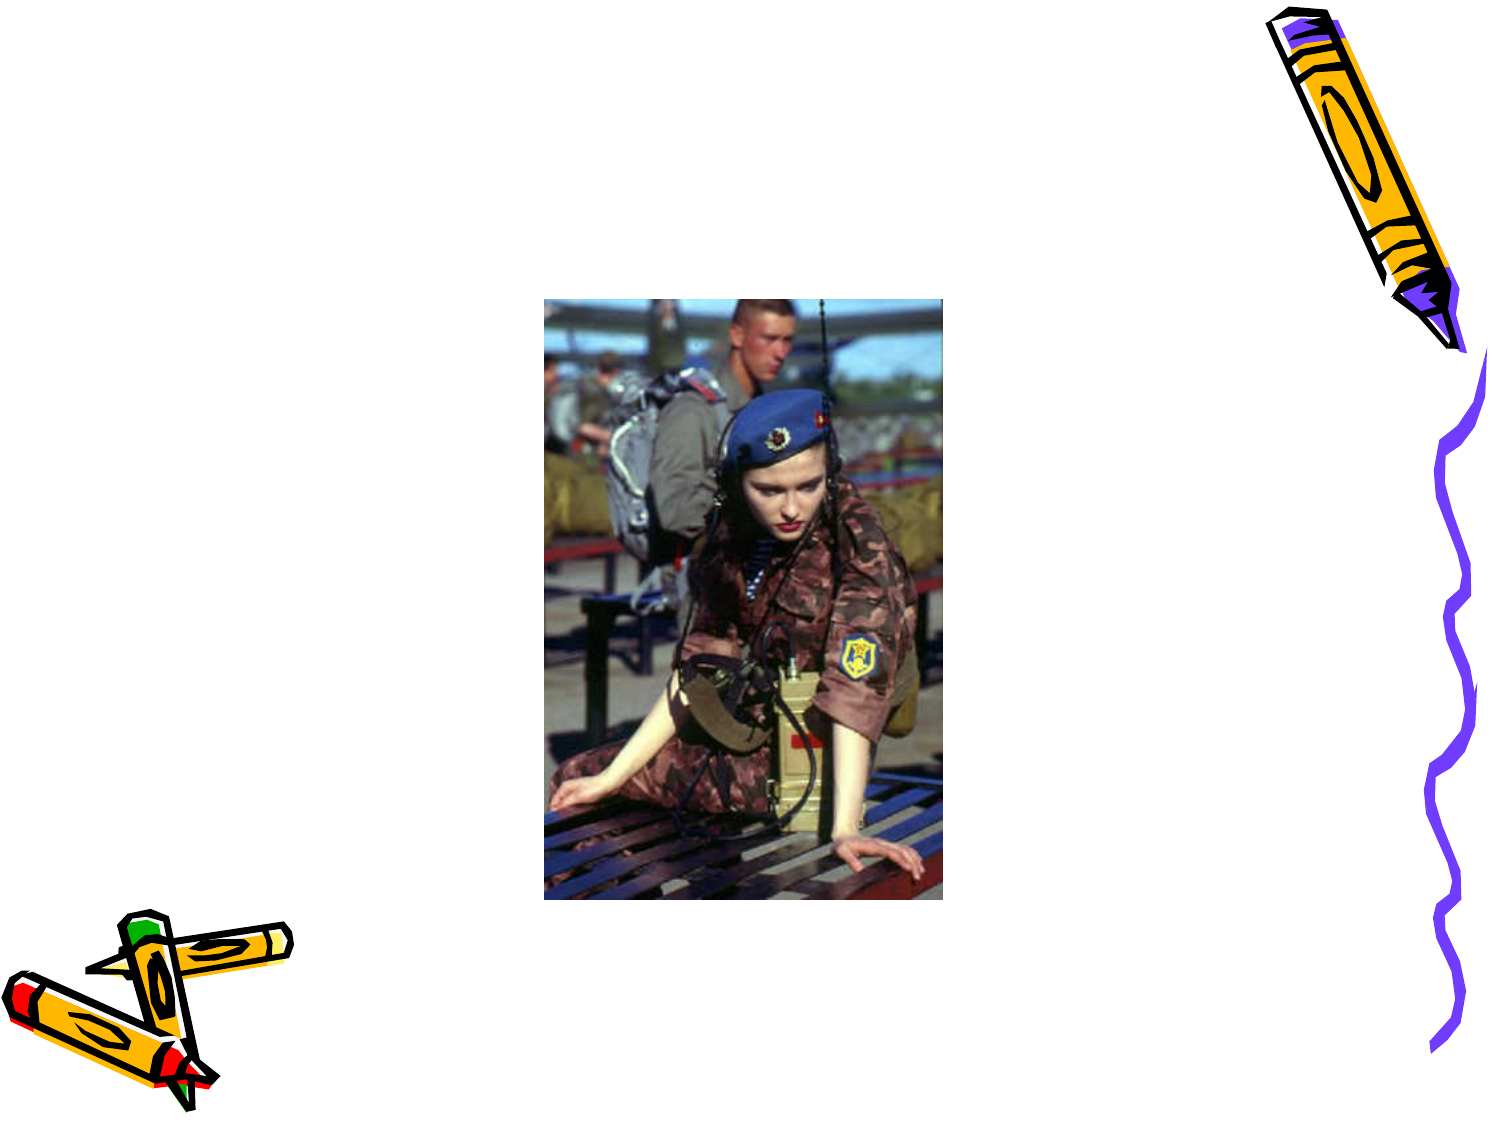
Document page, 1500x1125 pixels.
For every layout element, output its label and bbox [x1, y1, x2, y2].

list [544, 299, 943, 901]
